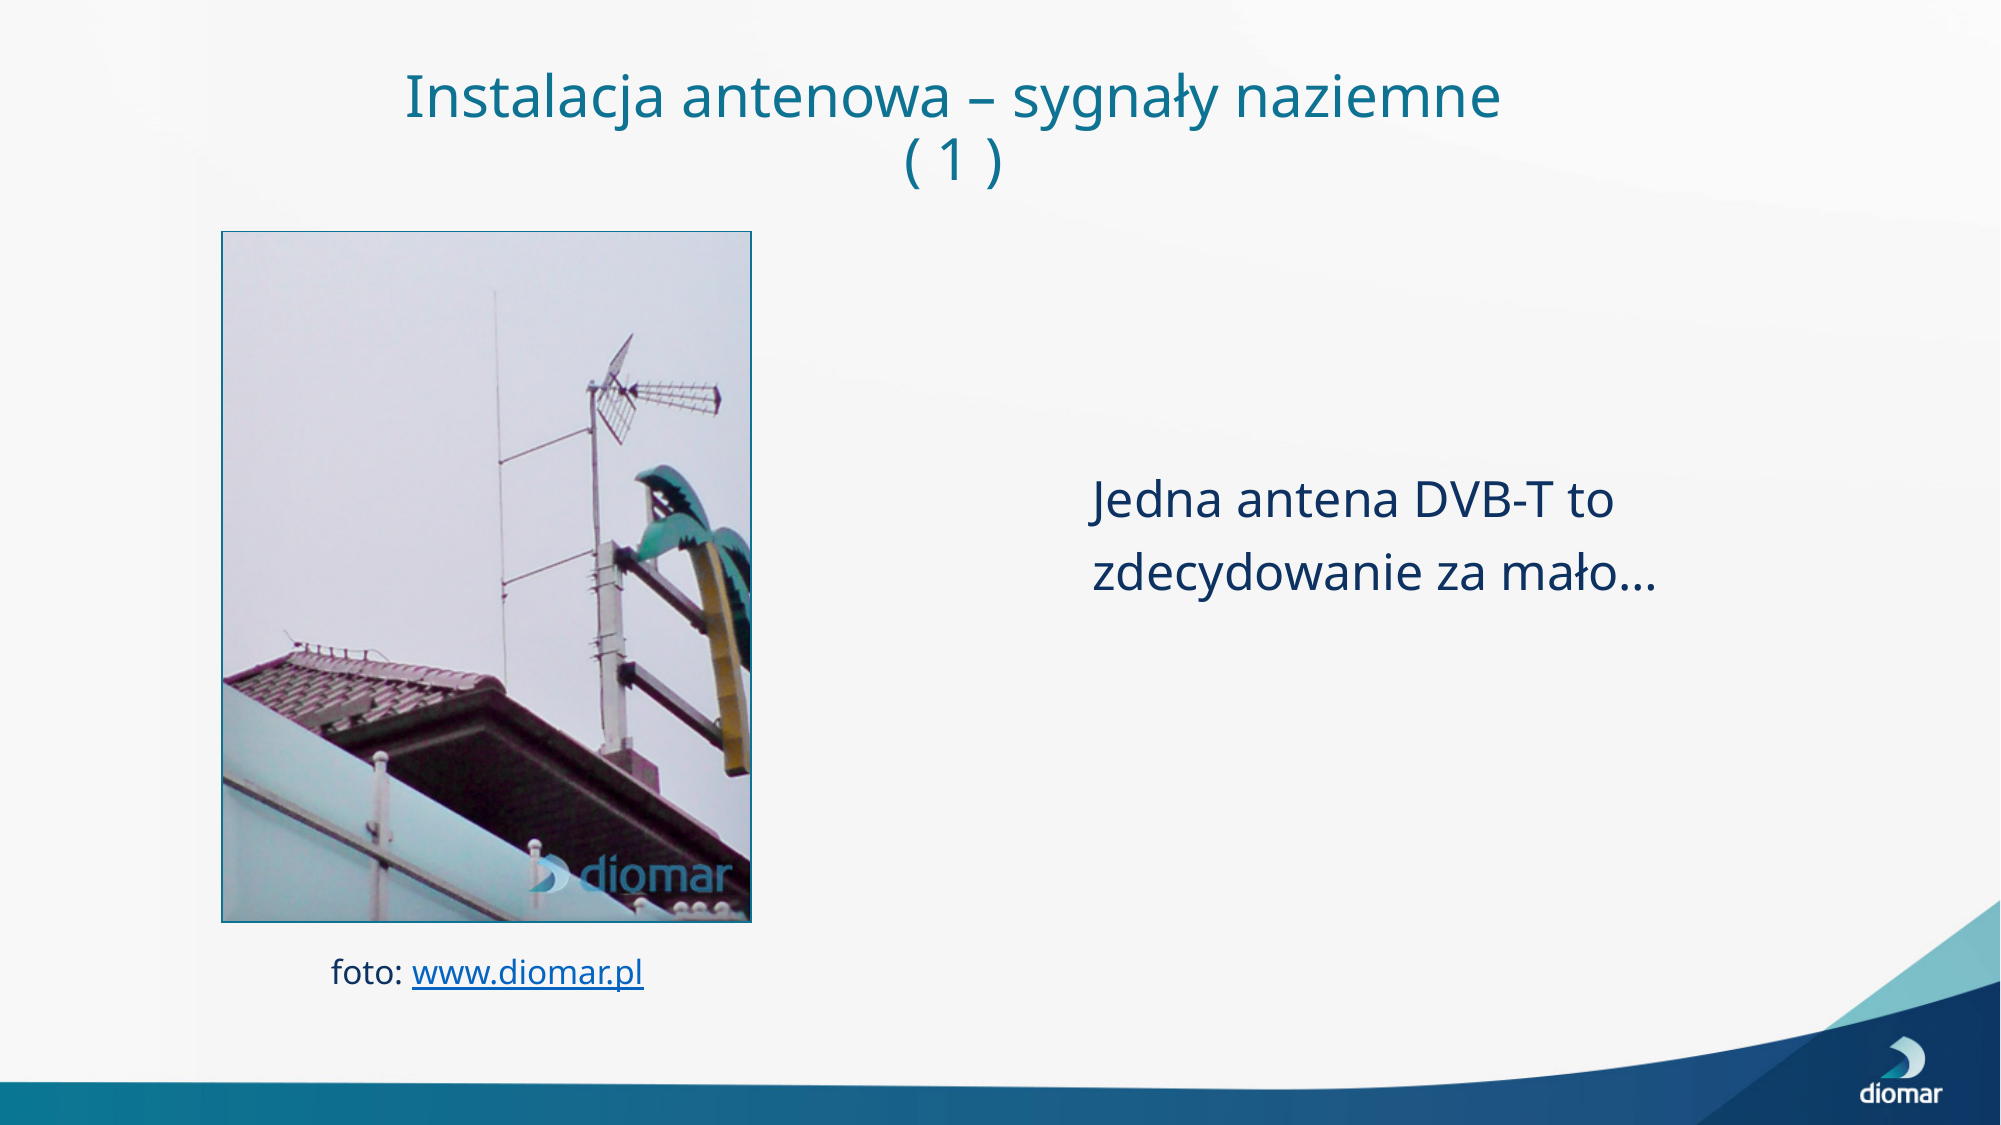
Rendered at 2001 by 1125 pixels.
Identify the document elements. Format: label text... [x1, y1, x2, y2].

picture [0, 0, 2001, 1125]
text_box Jedna antena DVB-T to zdecydowanie za mało… [1077, 447, 1705, 694]
title Instalacja antenowa – sygnały naziemne ( 1 ) [341, 83, 1566, 177]
text_box foto: www.diomar.pl [222, 921, 752, 1010]
